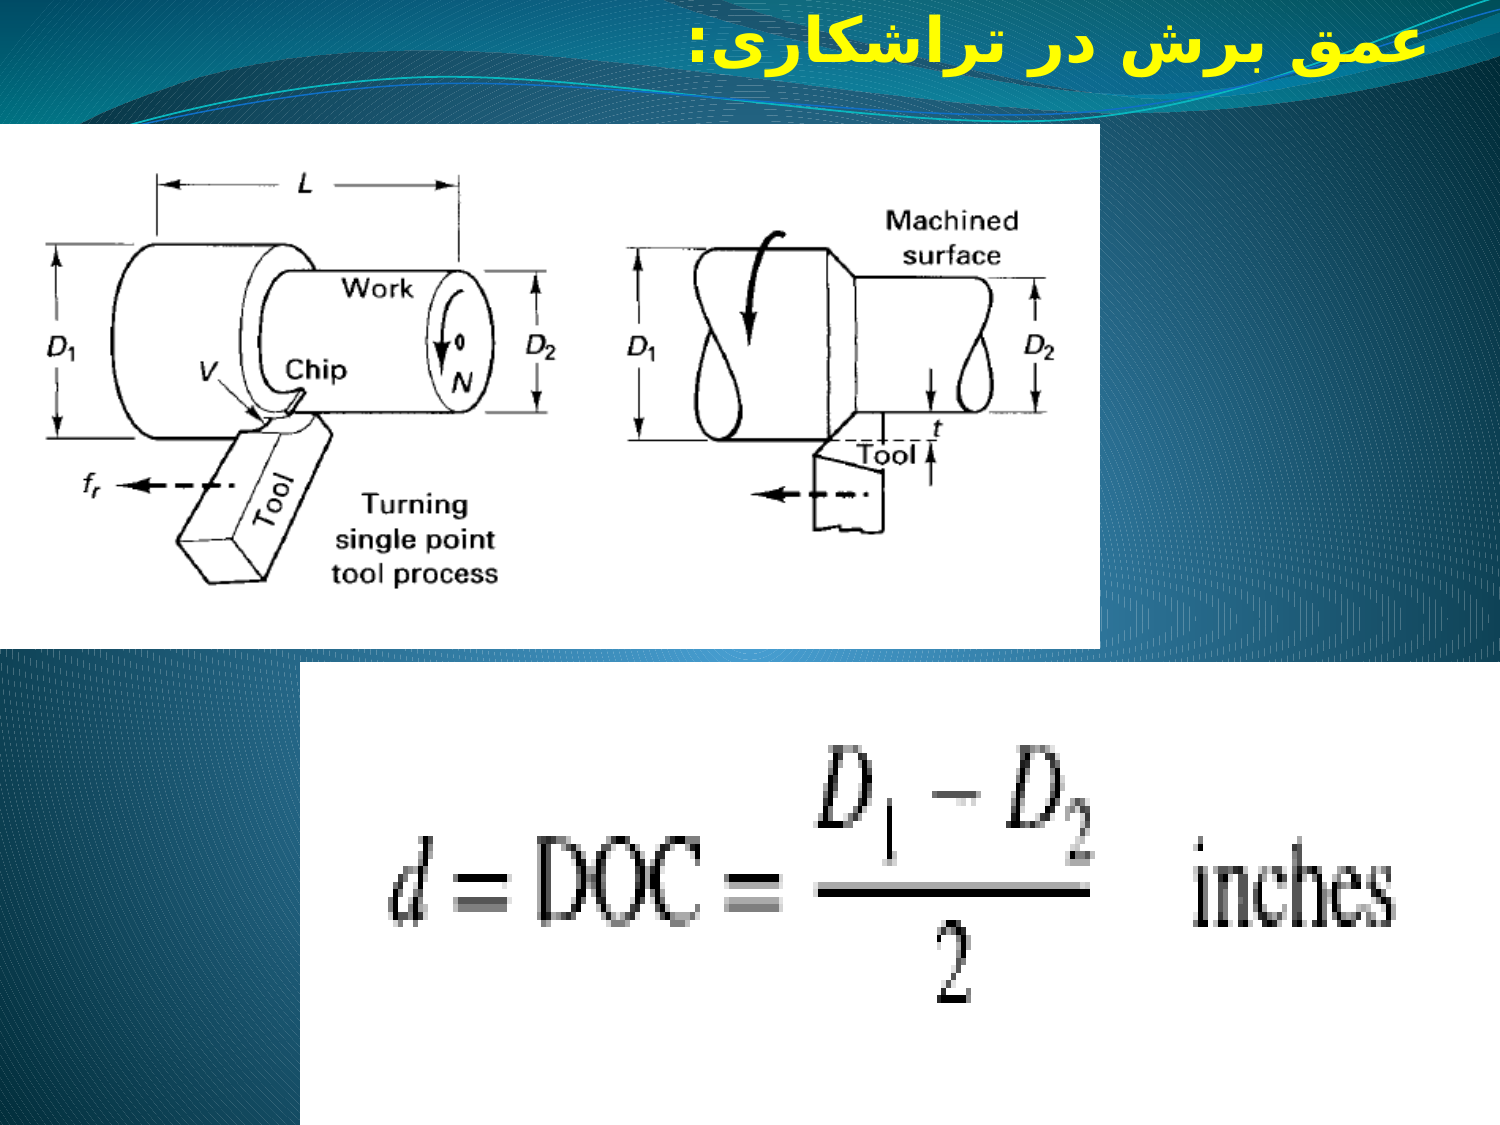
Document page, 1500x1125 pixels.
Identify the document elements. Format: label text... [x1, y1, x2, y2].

title عمق برش در تراشکاری: [0, 0, 1500, 375]
picture [299, 662, 1500, 1125]
picture [0, 124, 1101, 649]
